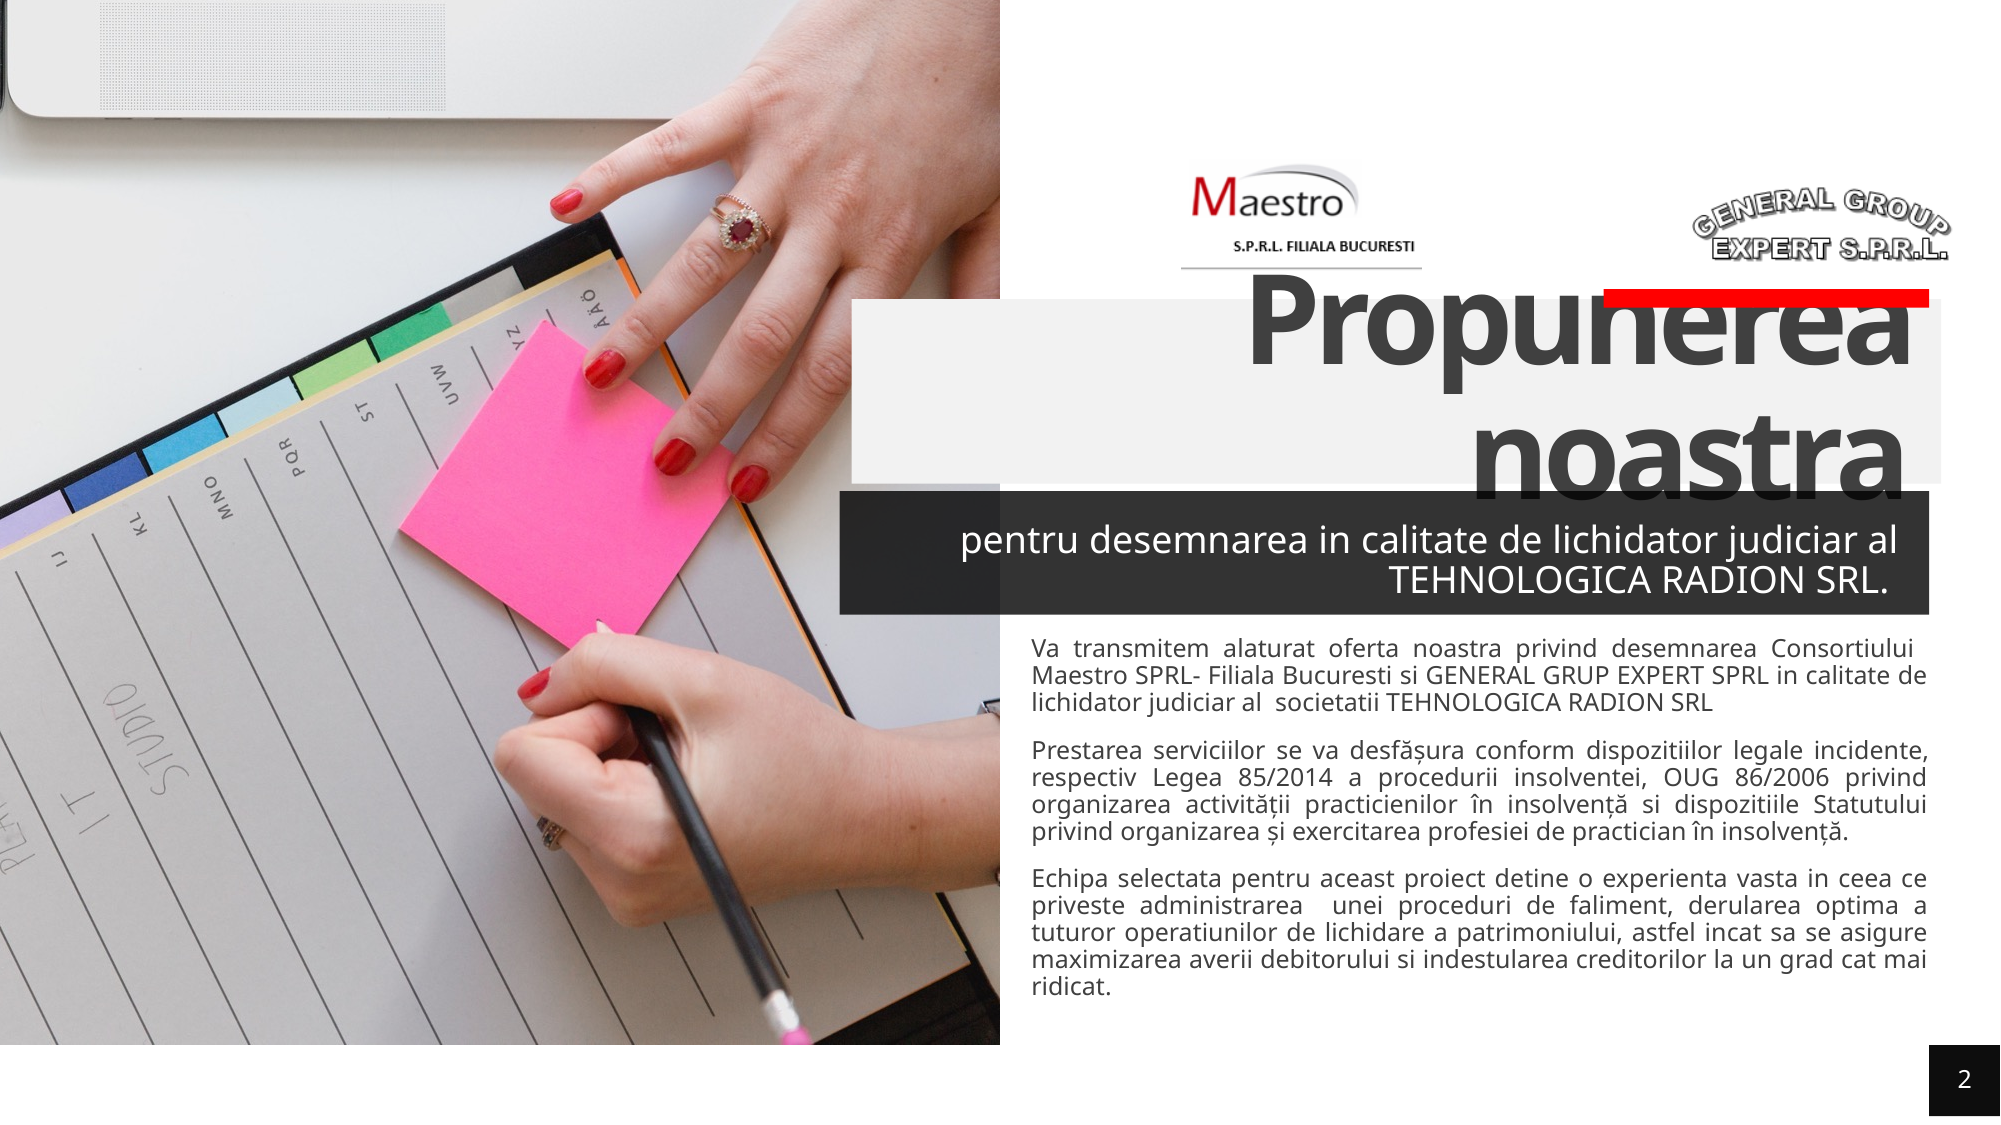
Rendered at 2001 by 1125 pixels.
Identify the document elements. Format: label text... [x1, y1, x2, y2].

picture [1681, 175, 1965, 278]
list pentru desemnarea in calitate de lichidator judiciar al TEHNOLOGICA RADION SRL. [1000, 491, 1930, 615]
picture [1181, 156, 1422, 274]
title Propunerea noastra [1000, 299, 1942, 484]
list Va transmitem alaturat oferta noastra privind desemnarea Consortiului Maestro SPRL- Filiala Bucuresti si GENERAL GRUP EXPERT SPRL in calitate de lichidator judiciar al societatii TEHNOLOGICA RADION SRL Prestarea serviciilor se va desfășura conform dispozitiilor legale incidente, respectiv Legea 85/2014 a procedurii insolventei, OUG 86/2006 privind organizarea activităţii practicienilor în insolvenţă si dispozitiile Statutului privind organizarea şi exercitarea profesiei de practician în insolvenţă. Echipa selectata pentru aceast proiect detine o experienta vasta in ceea ce priveste administrarea unei proceduri de faliment, derularea optima a tuturor operatiunilor de lichidare a patrimoniului, astfel incat sa se asigure maximizarea averii debitorului si indestularea creditorilor la un grad cat mai ridicat. [1031, 636, 1930, 1064]
picture [0, 0, 1000, 1045]
text_box [1603, 288, 1930, 309]
slide_number 2 [1929, 1045, 2000, 1117]
